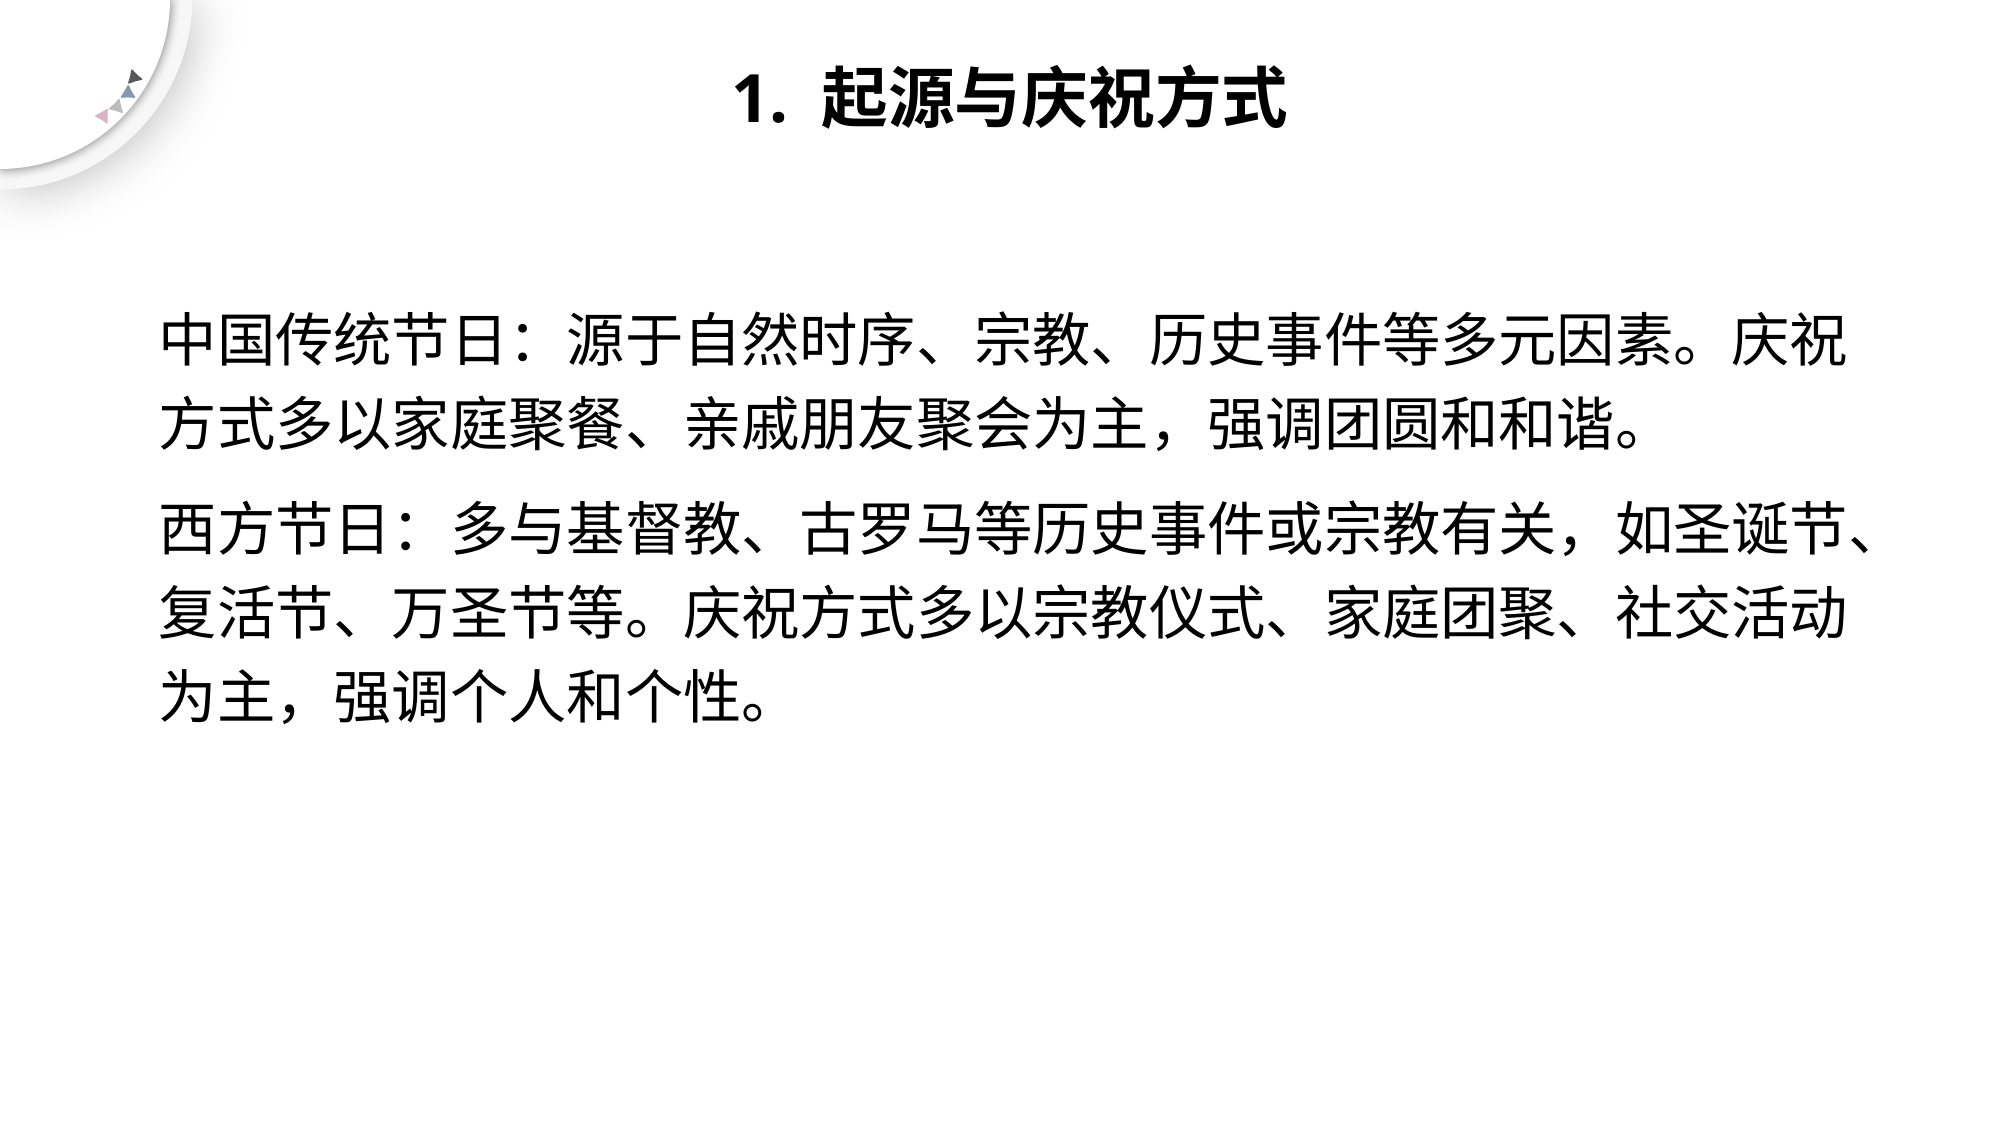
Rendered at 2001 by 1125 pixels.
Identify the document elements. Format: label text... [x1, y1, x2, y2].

title 1. 起源与庆祝方式 [208, 45, 1812, 131]
list 中国传统节日：源于自然时序、宗教、历史事件等多元因素。庆祝方式多以家庭聚餐、亲戚朋友聚会为主，强调团圆和和谐。 西方节日：多与基督教、古罗马等历史事件或宗教有关，如圣诞节、复活节、万圣节等。庆祝方式多以宗教仪式、家庭团聚、社交活动为主，强调个人和个性。 [143, 281, 1869, 996]
